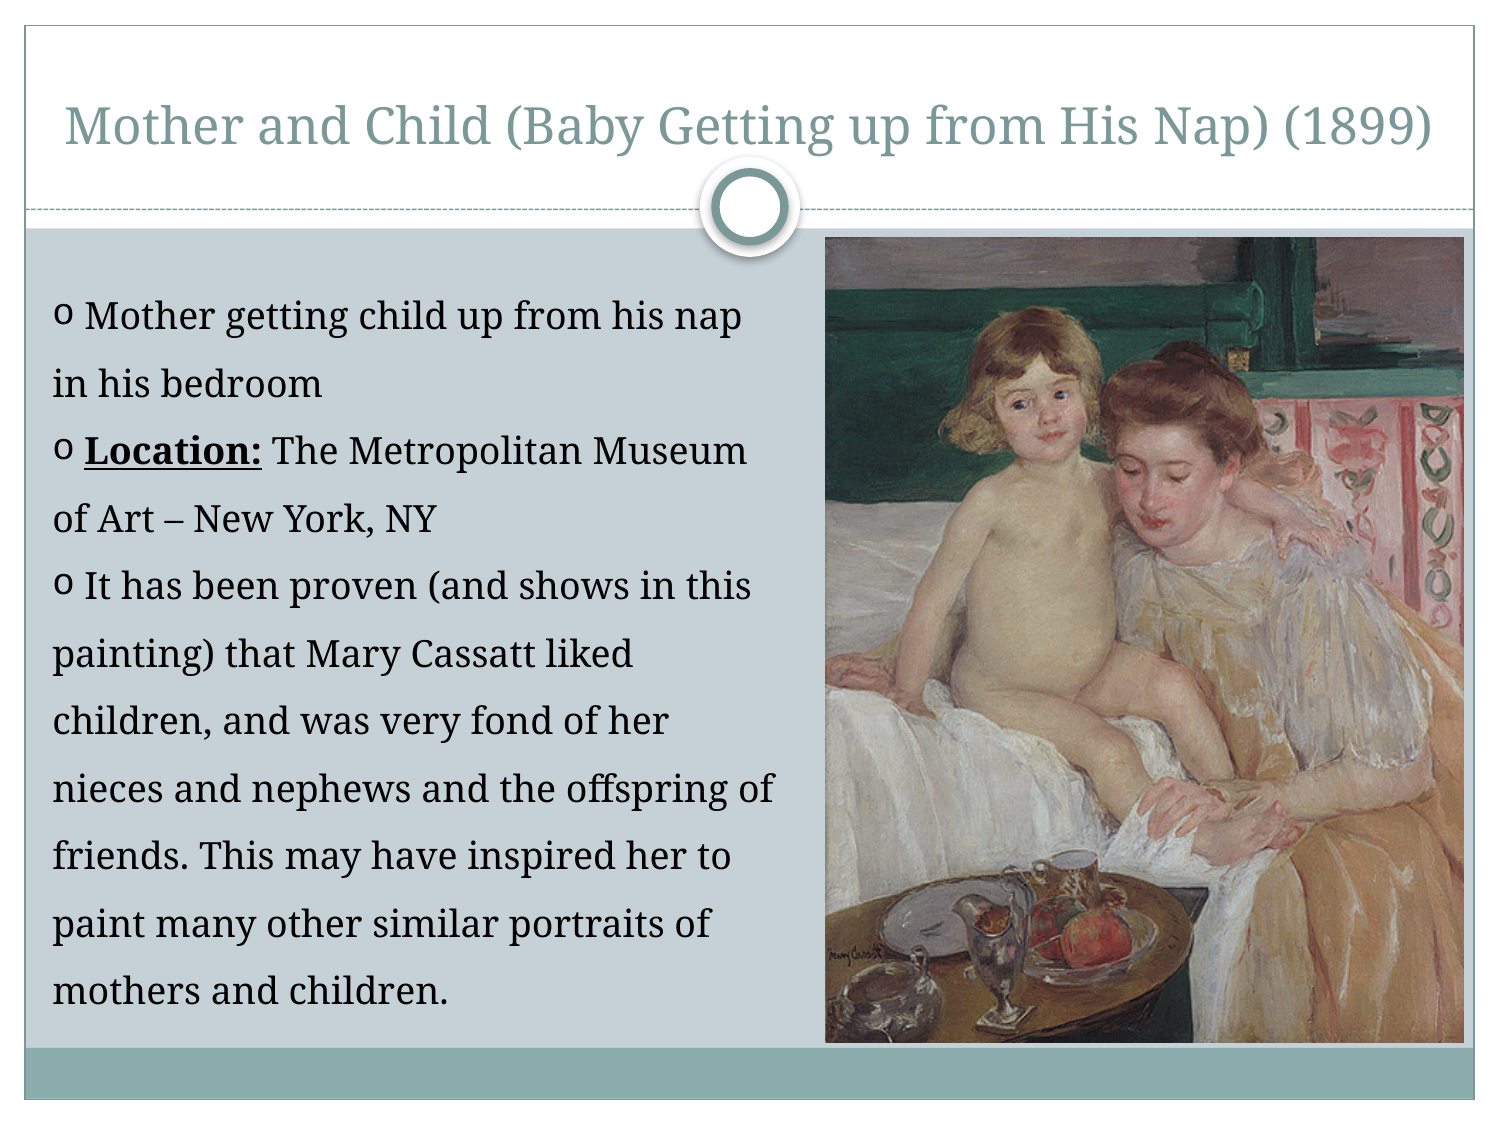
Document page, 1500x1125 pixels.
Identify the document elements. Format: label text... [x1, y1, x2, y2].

text_box Mother getting child up from his nap in his bedroom Location: The Metropolitan Museum of Art – New York, NY It has been proven (and shows in this painting) that Mary Cassatt liked children, and was very fond of her nieces and nephews and the offspring of friends. This may have inspired her to paint many other similar portraits of mothers and children. [37, 262, 800, 1020]
picture [824, 237, 1465, 1043]
title Mother and Child (Baby Getting up from His Nap) (1899) [49, 37, 1450, 162]
